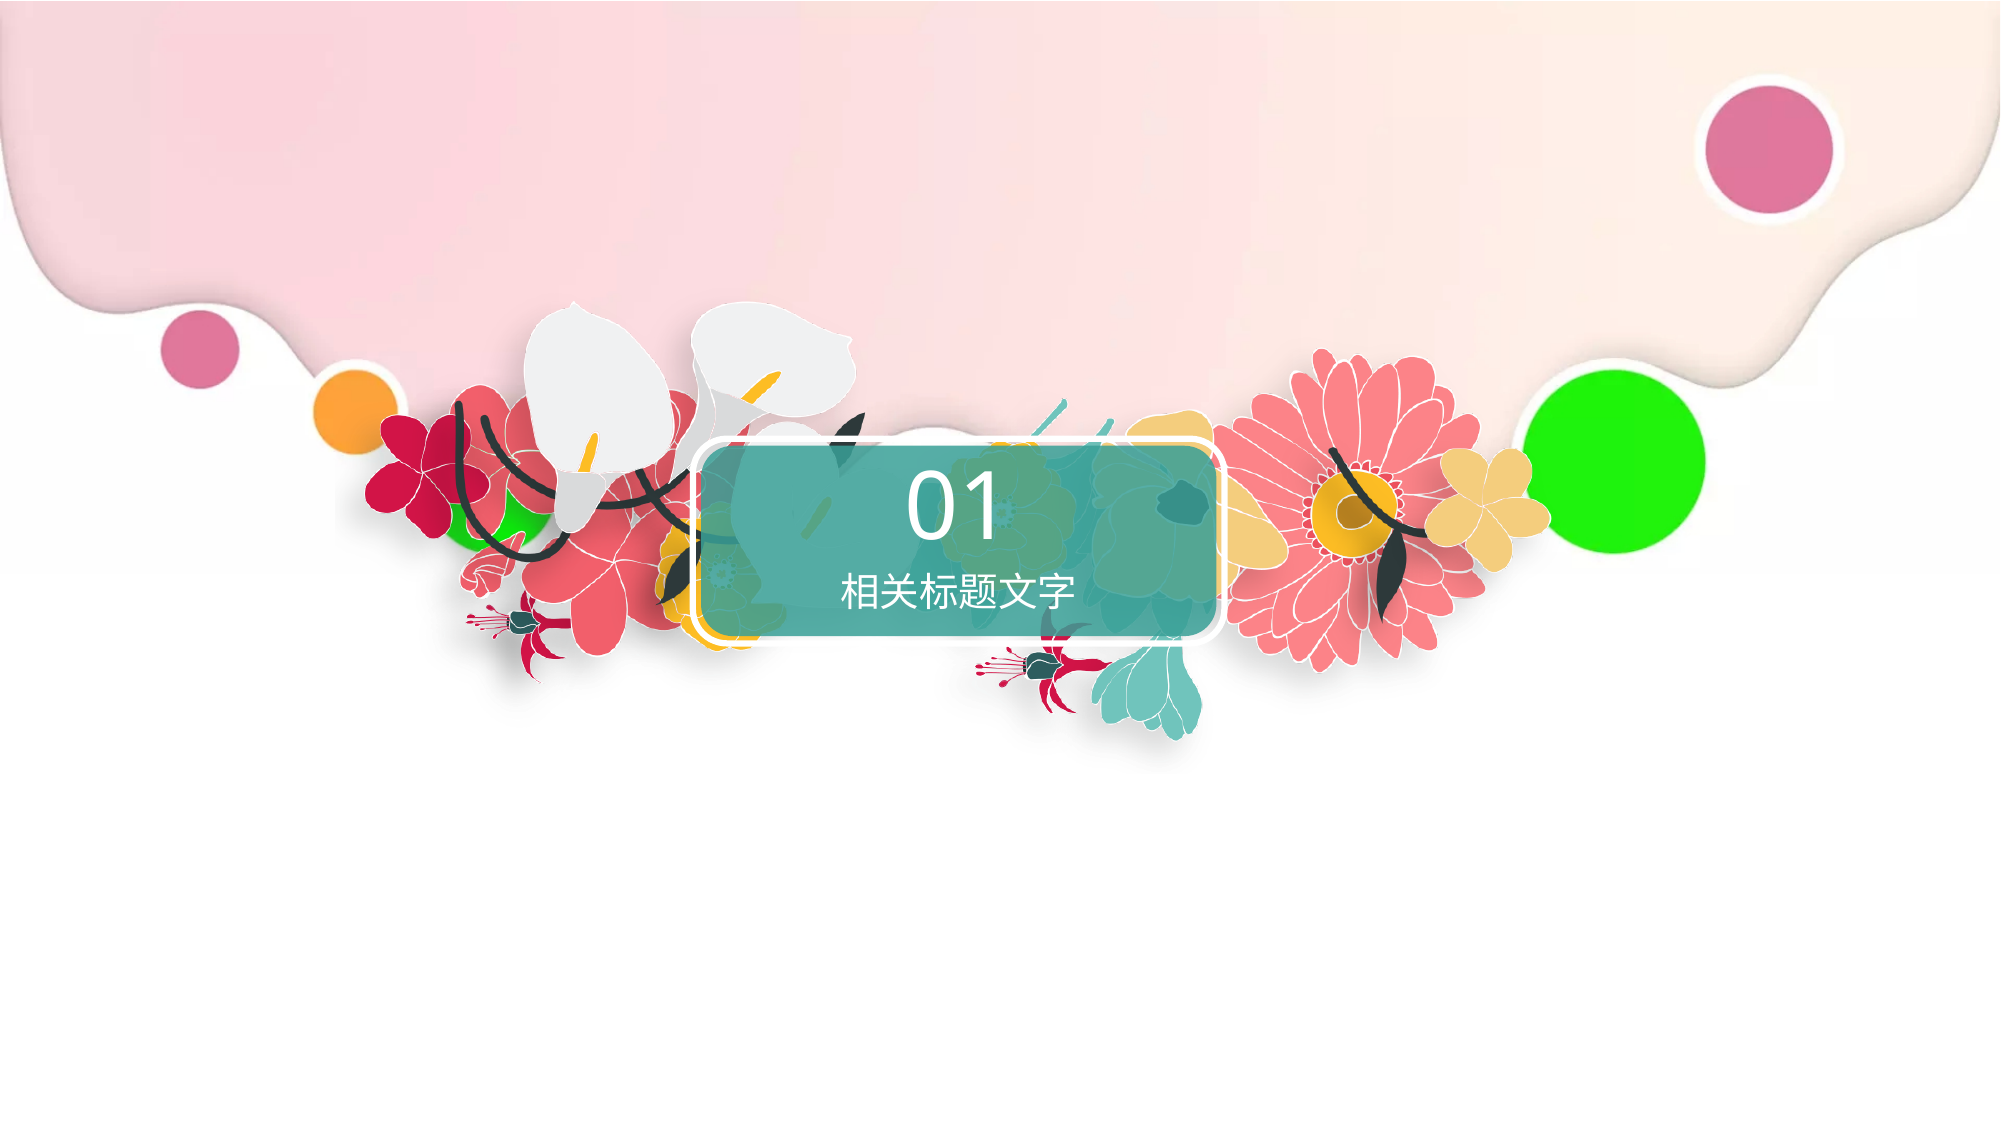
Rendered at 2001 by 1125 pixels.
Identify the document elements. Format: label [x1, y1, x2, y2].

picture [0, 1, 2001, 774]
